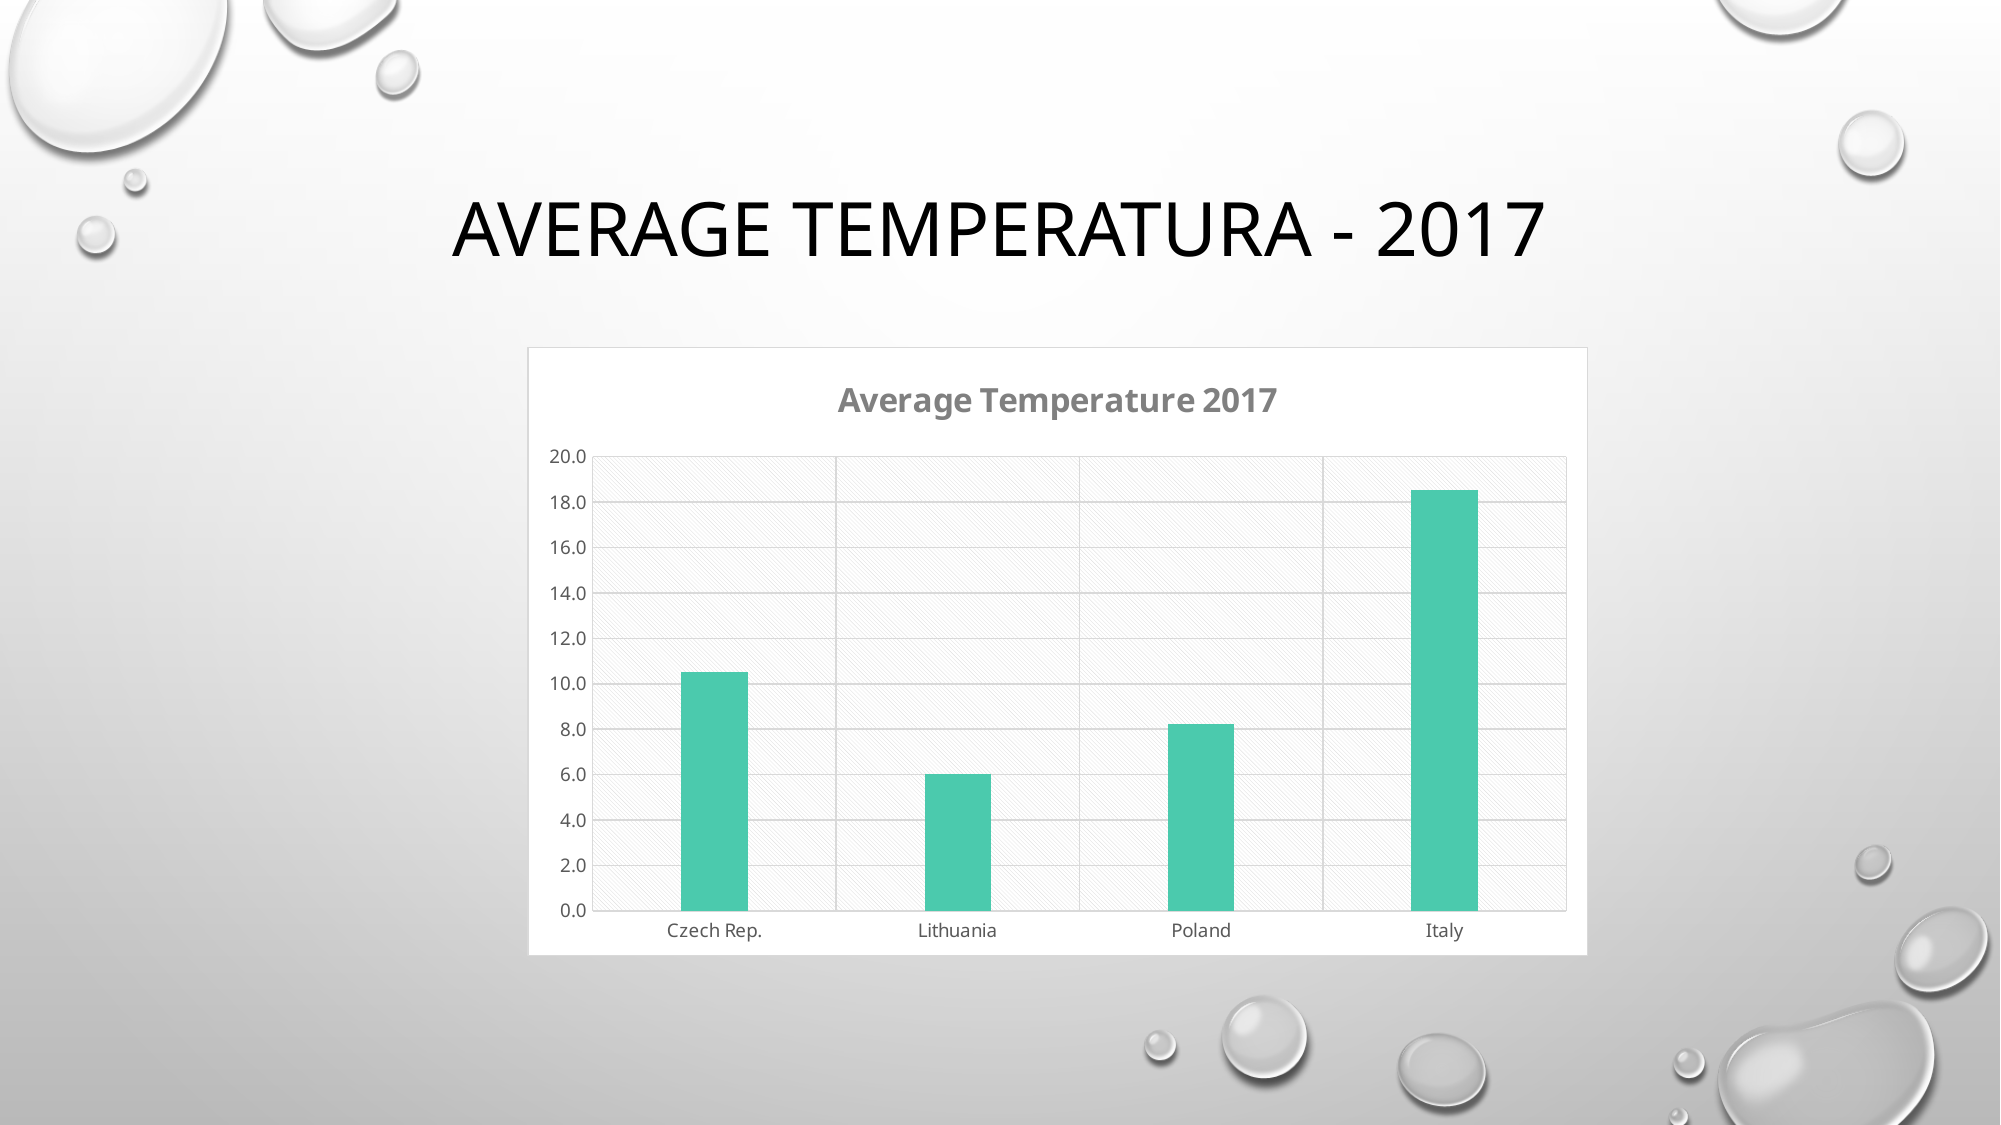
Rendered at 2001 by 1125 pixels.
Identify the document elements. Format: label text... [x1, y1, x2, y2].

title Average temperatura - 2017 [149, 101, 1851, 364]
picture [0, 0, 2000, 1125]
chart [527, 346, 1589, 957]
